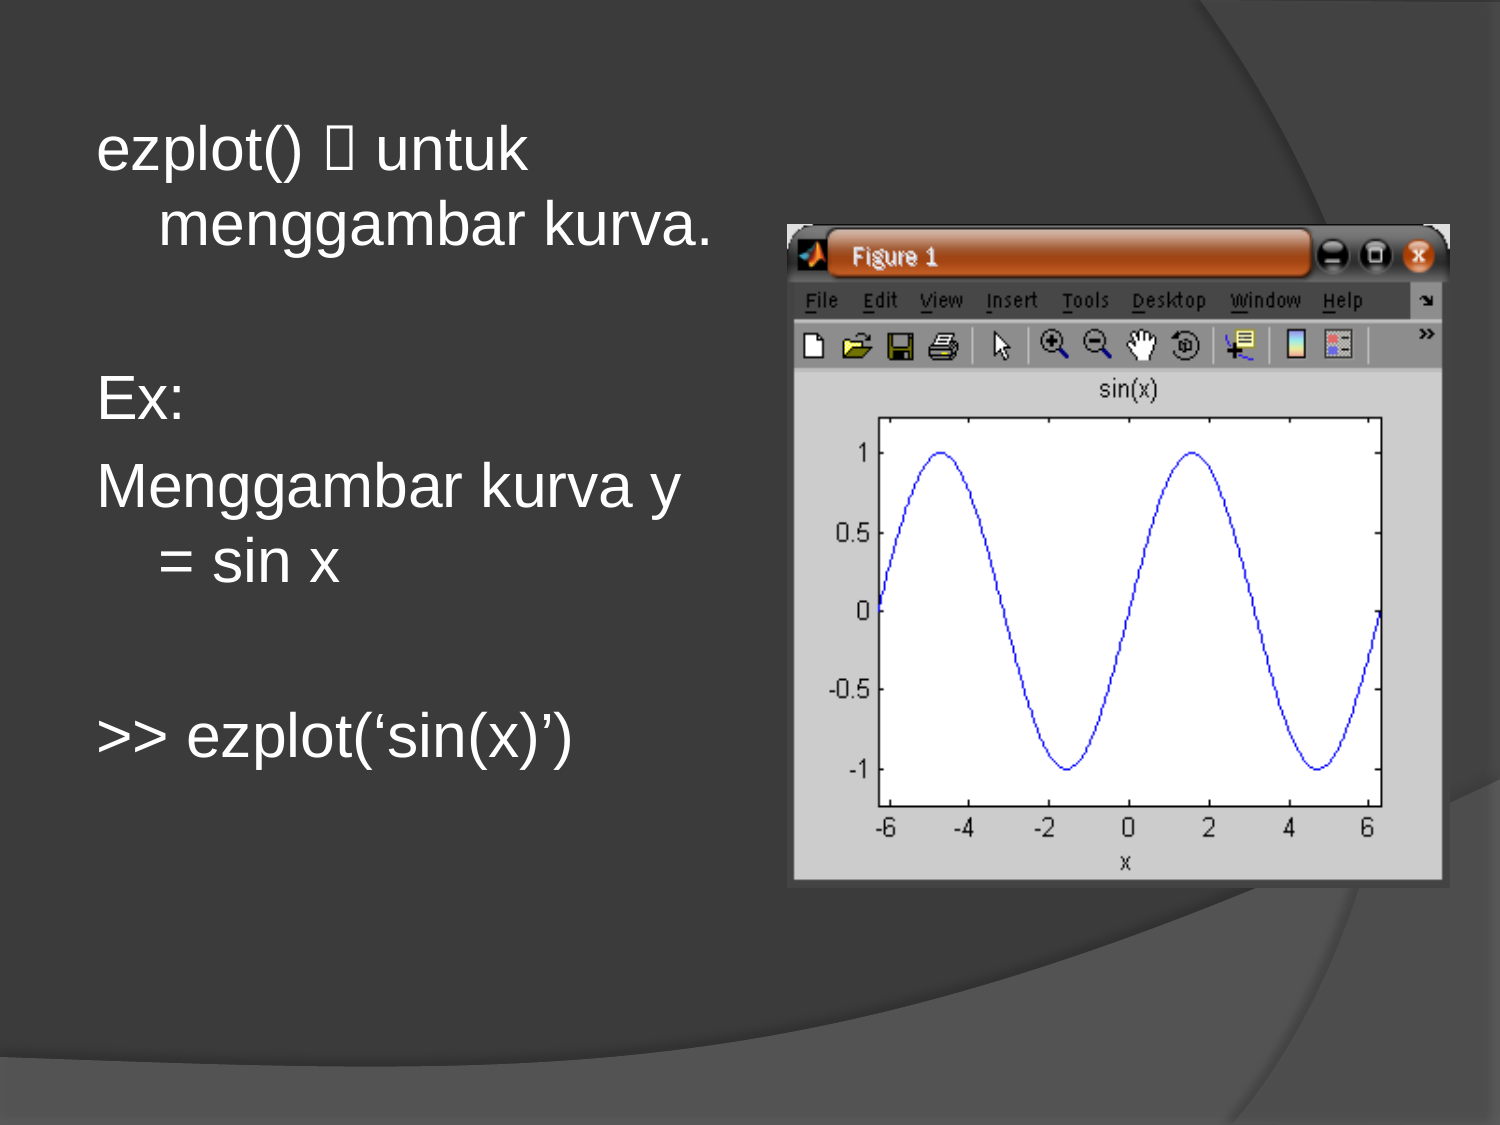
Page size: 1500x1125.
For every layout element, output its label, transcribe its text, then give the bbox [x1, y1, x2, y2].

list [787, 224, 1451, 888]
list ezplot()  untuk menggambar kurva. Ex: Menggambar kurva y = sin x >> ezplot(‘sin(x)’) [74, 99, 738, 1006]
